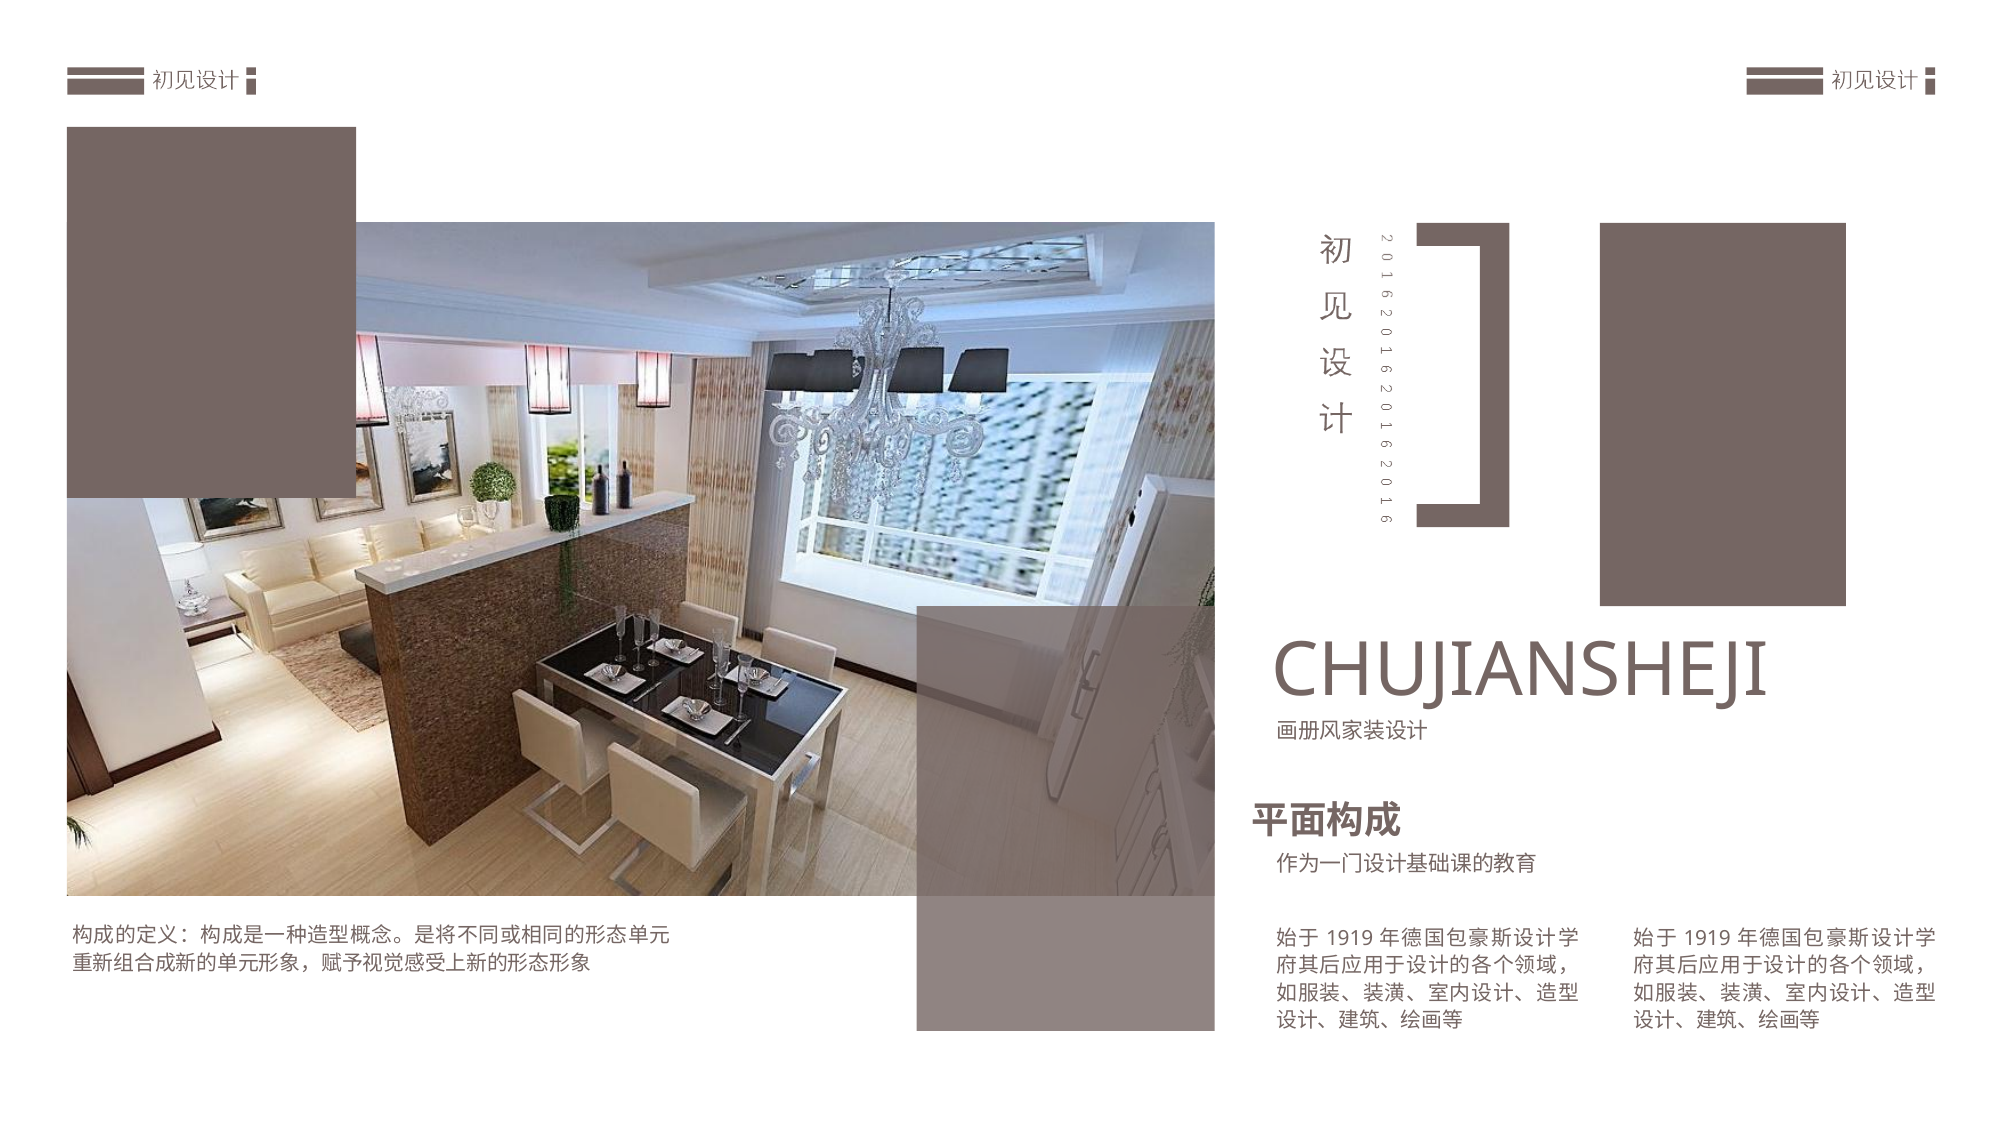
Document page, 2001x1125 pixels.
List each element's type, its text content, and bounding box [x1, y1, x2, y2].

text_box 构成的定义：构成是一种造型概念。是将不同或相同的形态单元重新组合成新的单元形象，赋予视觉感受上新的形态形象 [57, 912, 686, 982]
picture [1294, 213, 1402, 537]
text_box [1599, 222, 1847, 607]
text_box [1416, 222, 1510, 528]
text_box [916, 605, 1216, 1032]
text_box [66, 126, 357, 222]
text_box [1256, 612, 1952, 1041]
picture [66, 222, 1215, 896]
